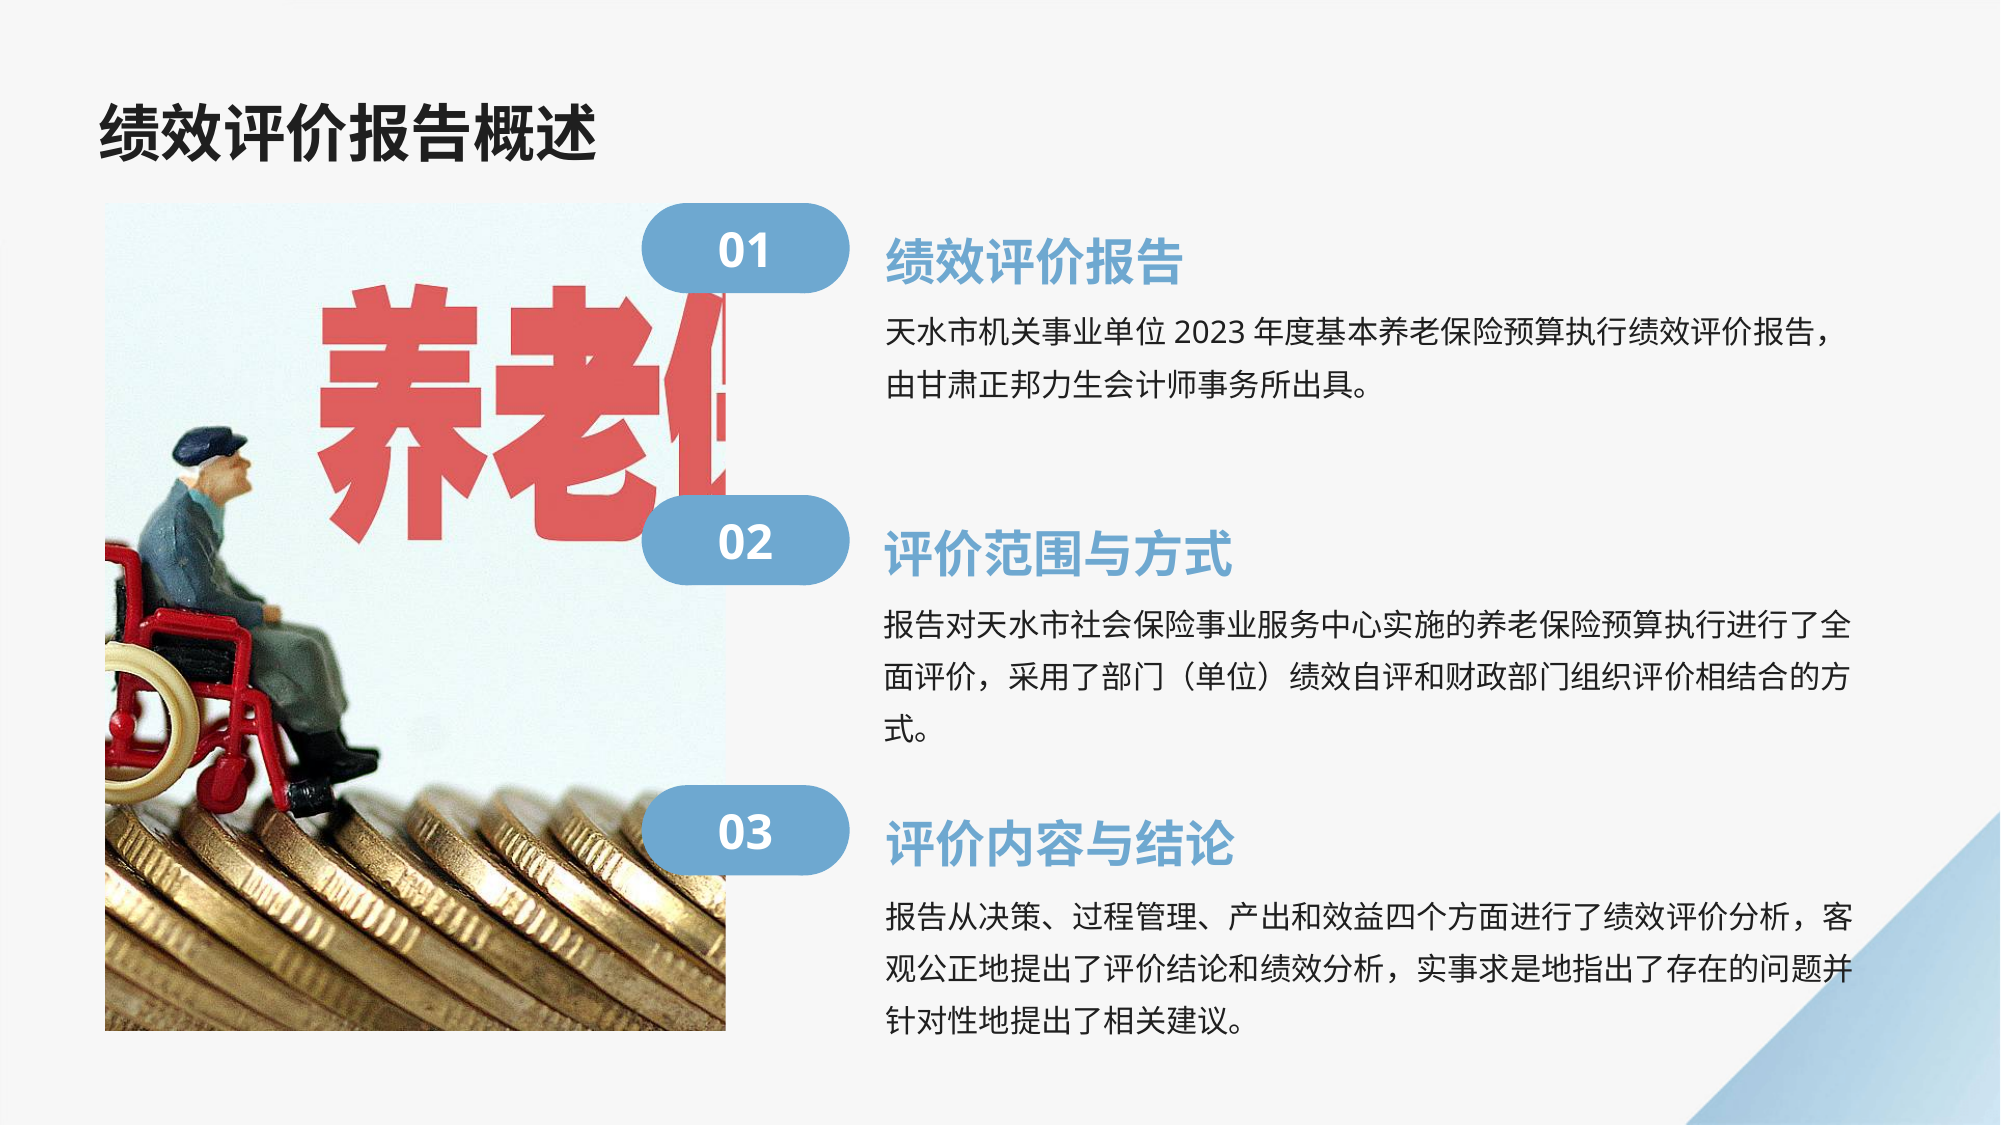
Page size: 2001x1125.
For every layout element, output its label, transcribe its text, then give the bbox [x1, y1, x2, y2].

text_box 绩效评价报告 [864, 191, 1897, 306]
text_box [731, 869, 798, 876]
text_box [781, 785, 850, 876]
text_box [781, 203, 850, 294]
text_box [728, 203, 795, 209]
text_box 绩效评价报告概述 [78, 43, 1922, 189]
text_box [731, 287, 799, 294]
text_box [781, 495, 850, 586]
text_box 03 [731, 791, 809, 869]
text_box 评价内容与结论 [864, 773, 1897, 888]
text_box 报告对天水市社会保险事业服务中心实施的养老保险预算执行进行了全面评价，采用了部门（单位）绩效自评和财政部门组织评价相结合的方式。 [862, 569, 1868, 775]
text_box [731, 785, 796, 791]
text_box [731, 579, 799, 586]
text_box 01 [731, 209, 809, 287]
picture [0, 0, 2001, 1125]
text_box 02 [731, 501, 809, 579]
text_box [731, 495, 795, 501]
text_box 评价范围与方式 [862, 483, 1895, 598]
text_box 报告从决策、过程管理、产出和效益四个方面进行了绩效评价分析，客观公正地提出了评价结论和绩效分析，实事求是地指出了存在的问题并针对性地提出了相关建议。 [864, 861, 1870, 1067]
text_box 天水市机关事业单位2023年度基本养老保险预算执行绩效评价报告，由甘肃正邦力生会计师事务所出具。 [864, 277, 1870, 483]
